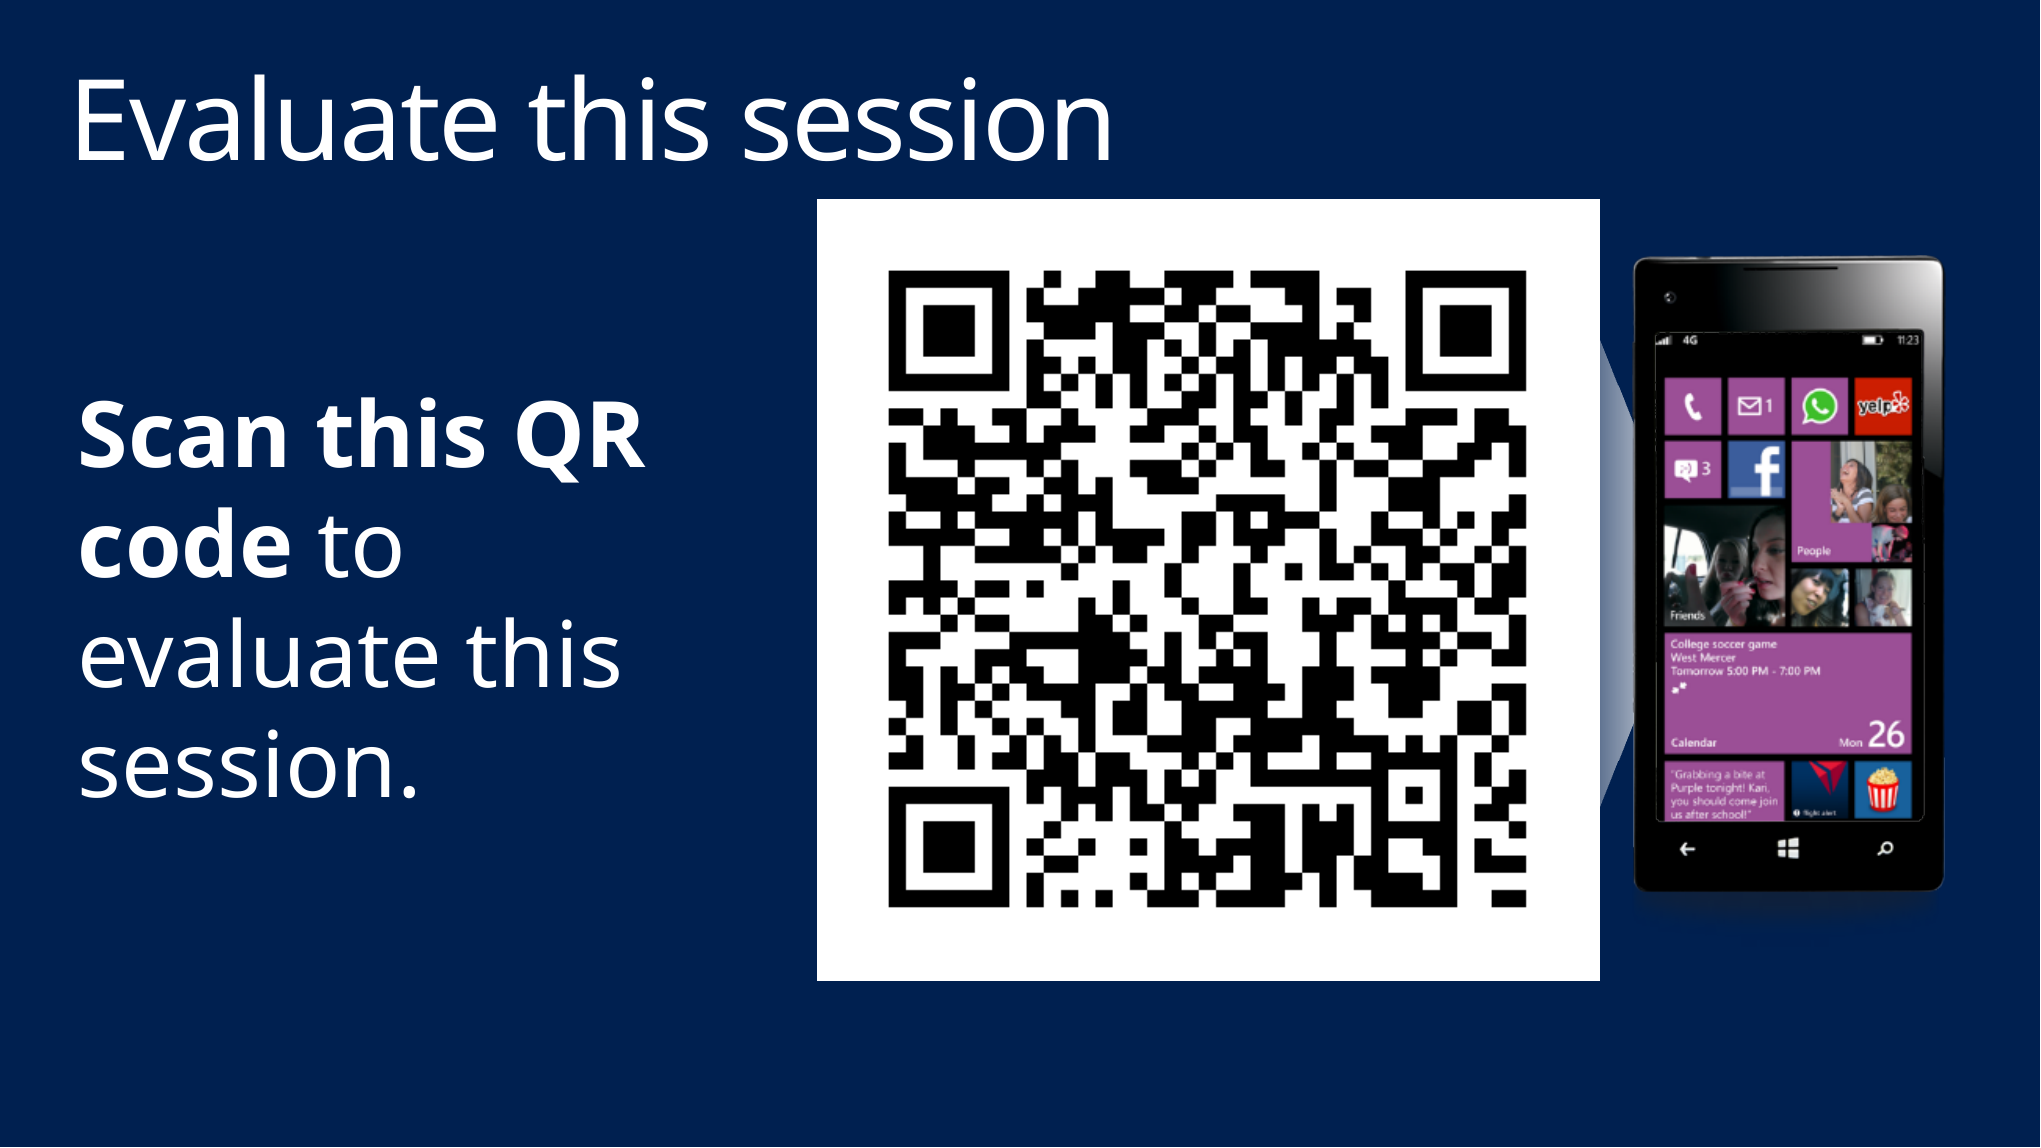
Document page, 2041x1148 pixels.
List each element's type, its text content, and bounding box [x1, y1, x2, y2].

text_box Scan this QR code to evaluate this session. [47, 351, 798, 840]
picture [817, 198, 1600, 981]
text_box [1600, 338, 1630, 808]
title Evaluate this session [45, 48, 1996, 200]
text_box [1630, 255, 1946, 947]
